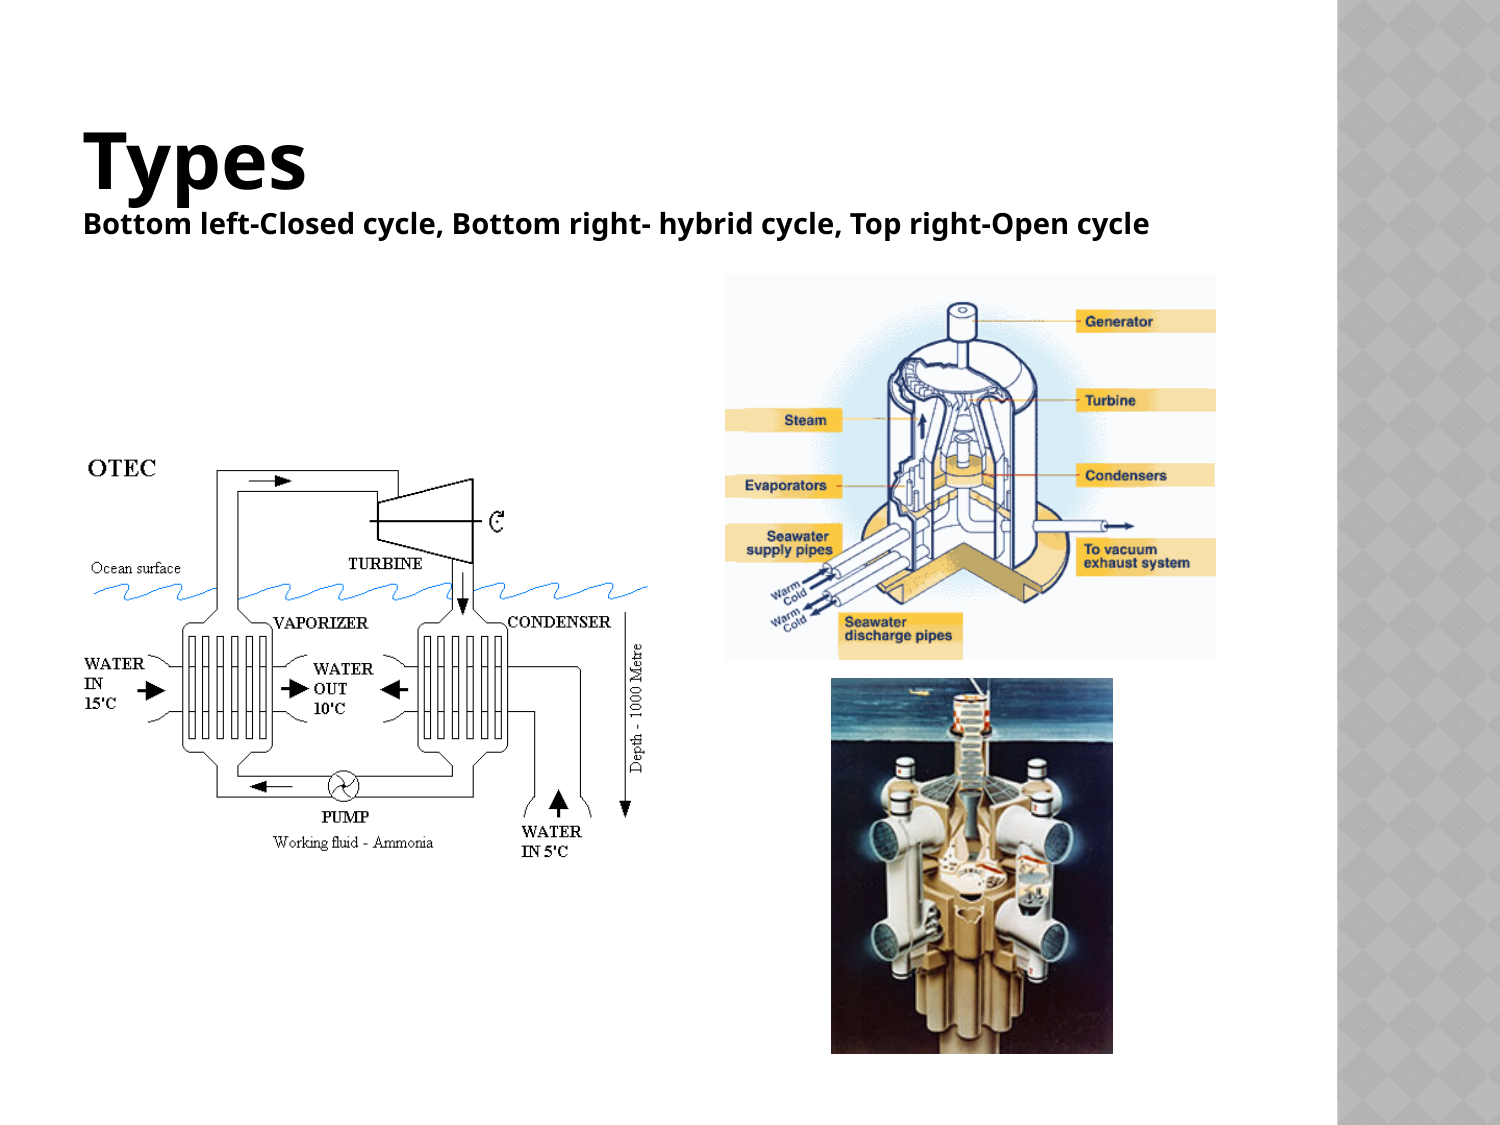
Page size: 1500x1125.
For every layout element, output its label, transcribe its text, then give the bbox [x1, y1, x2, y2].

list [74, 444, 657, 879]
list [724, 274, 1216, 661]
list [830, 678, 1113, 1055]
title Types Bottom left-Closed cycle, Bottom right- hybrid cycle, Top right-Open cycle [75, 52, 1263, 241]
